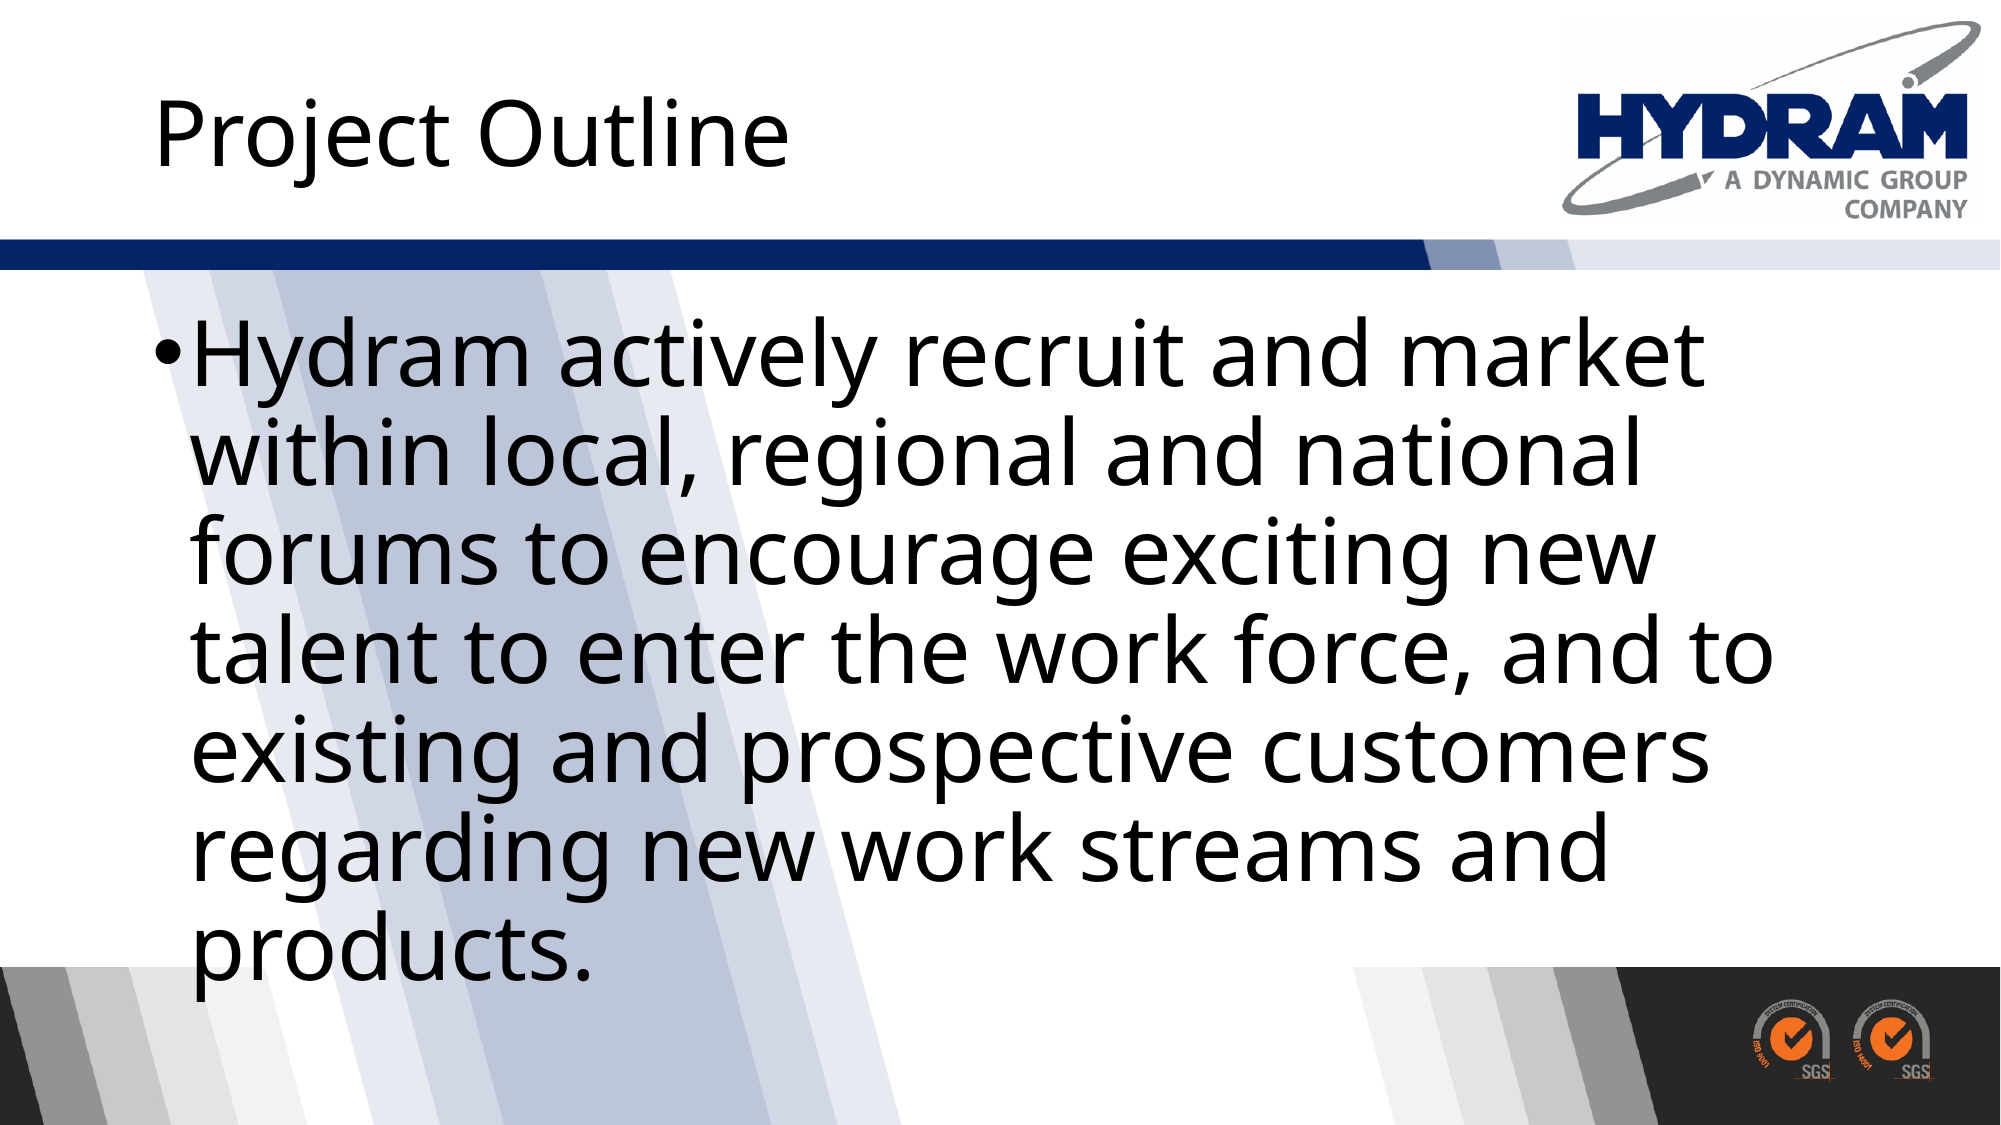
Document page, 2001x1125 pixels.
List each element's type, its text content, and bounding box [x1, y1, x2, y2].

picture [0, 0, 2001, 1125]
title Project Outline [137, 28, 1863, 246]
list Hydram actively recruit and market within local, regional and national forums to encourage exciting new talent to enter the work force, and to existing and prospective customers regarding new work streams and products. [137, 299, 1863, 1014]
